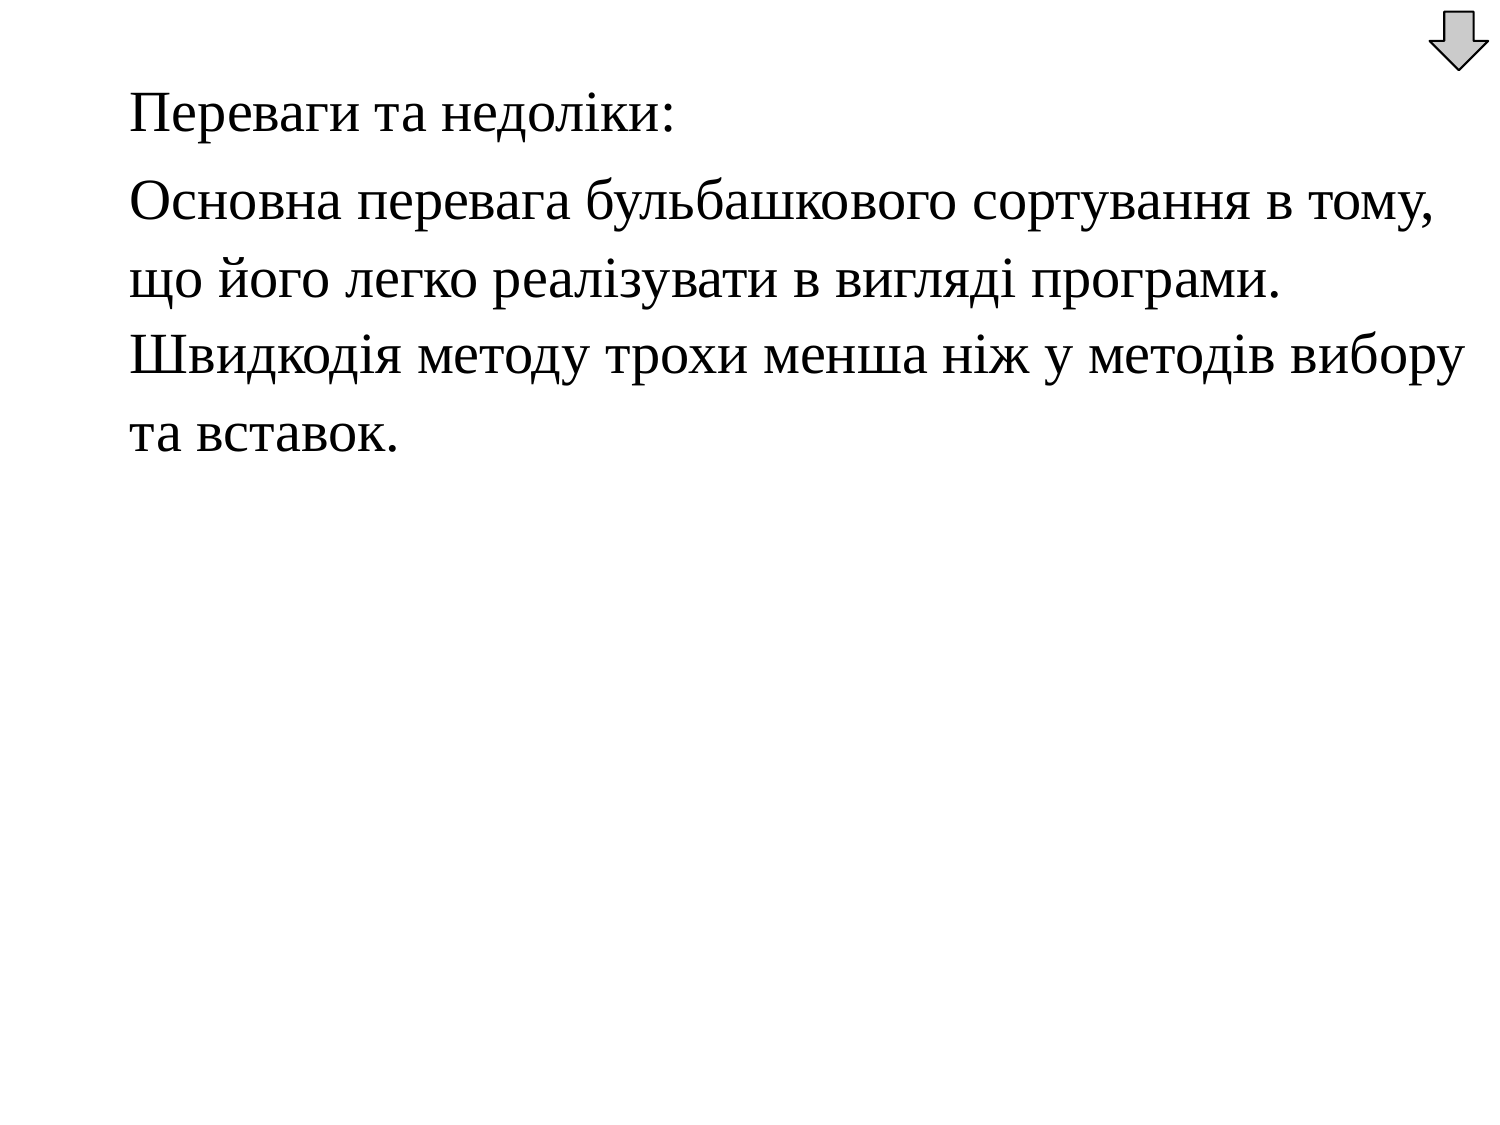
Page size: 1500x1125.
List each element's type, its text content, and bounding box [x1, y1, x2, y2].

list Переваги та недоліки: Основна перевага бульбашкового сортування в тому, що його легко реалізувати в вигляді програми. Швидкодія методу трохи менша ніж у методів вибору та вставок. [0, 58, 1500, 1125]
text_box [1429, 11, 1489, 71]
